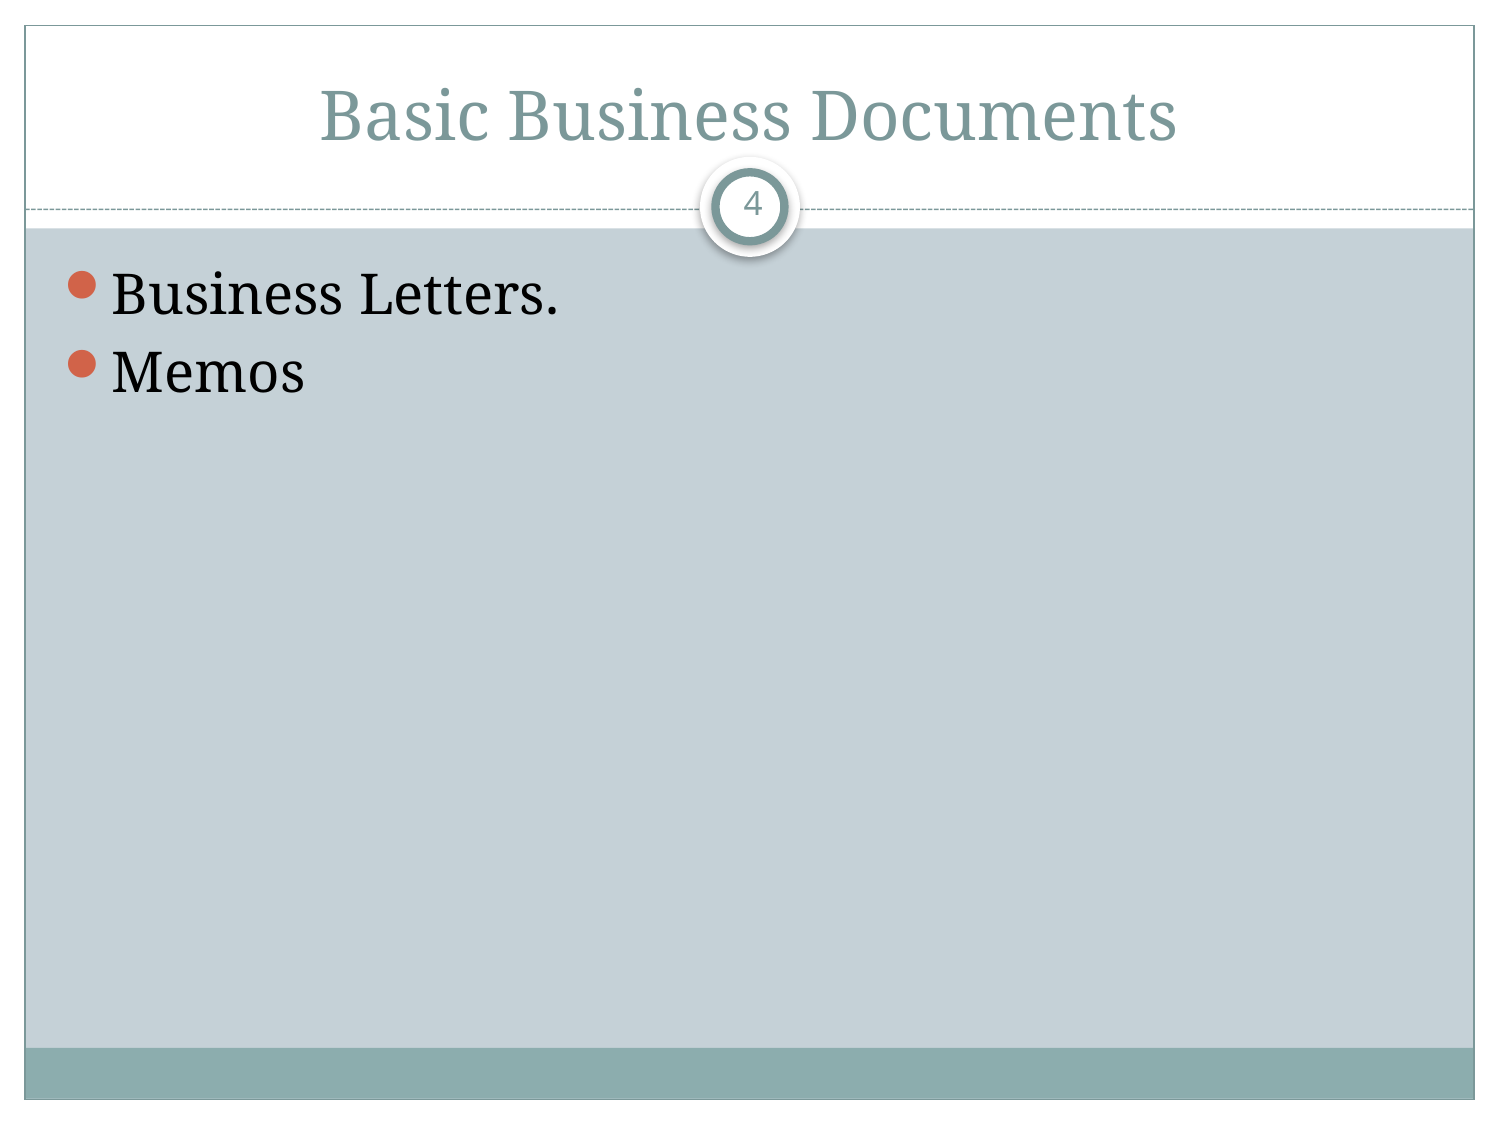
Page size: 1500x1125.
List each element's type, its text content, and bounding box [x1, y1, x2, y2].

list Business Letters. Memos [49, 250, 1445, 1001]
slide_number 4 [715, 168, 791, 241]
title Basic Business Documents [49, 37, 1450, 162]
